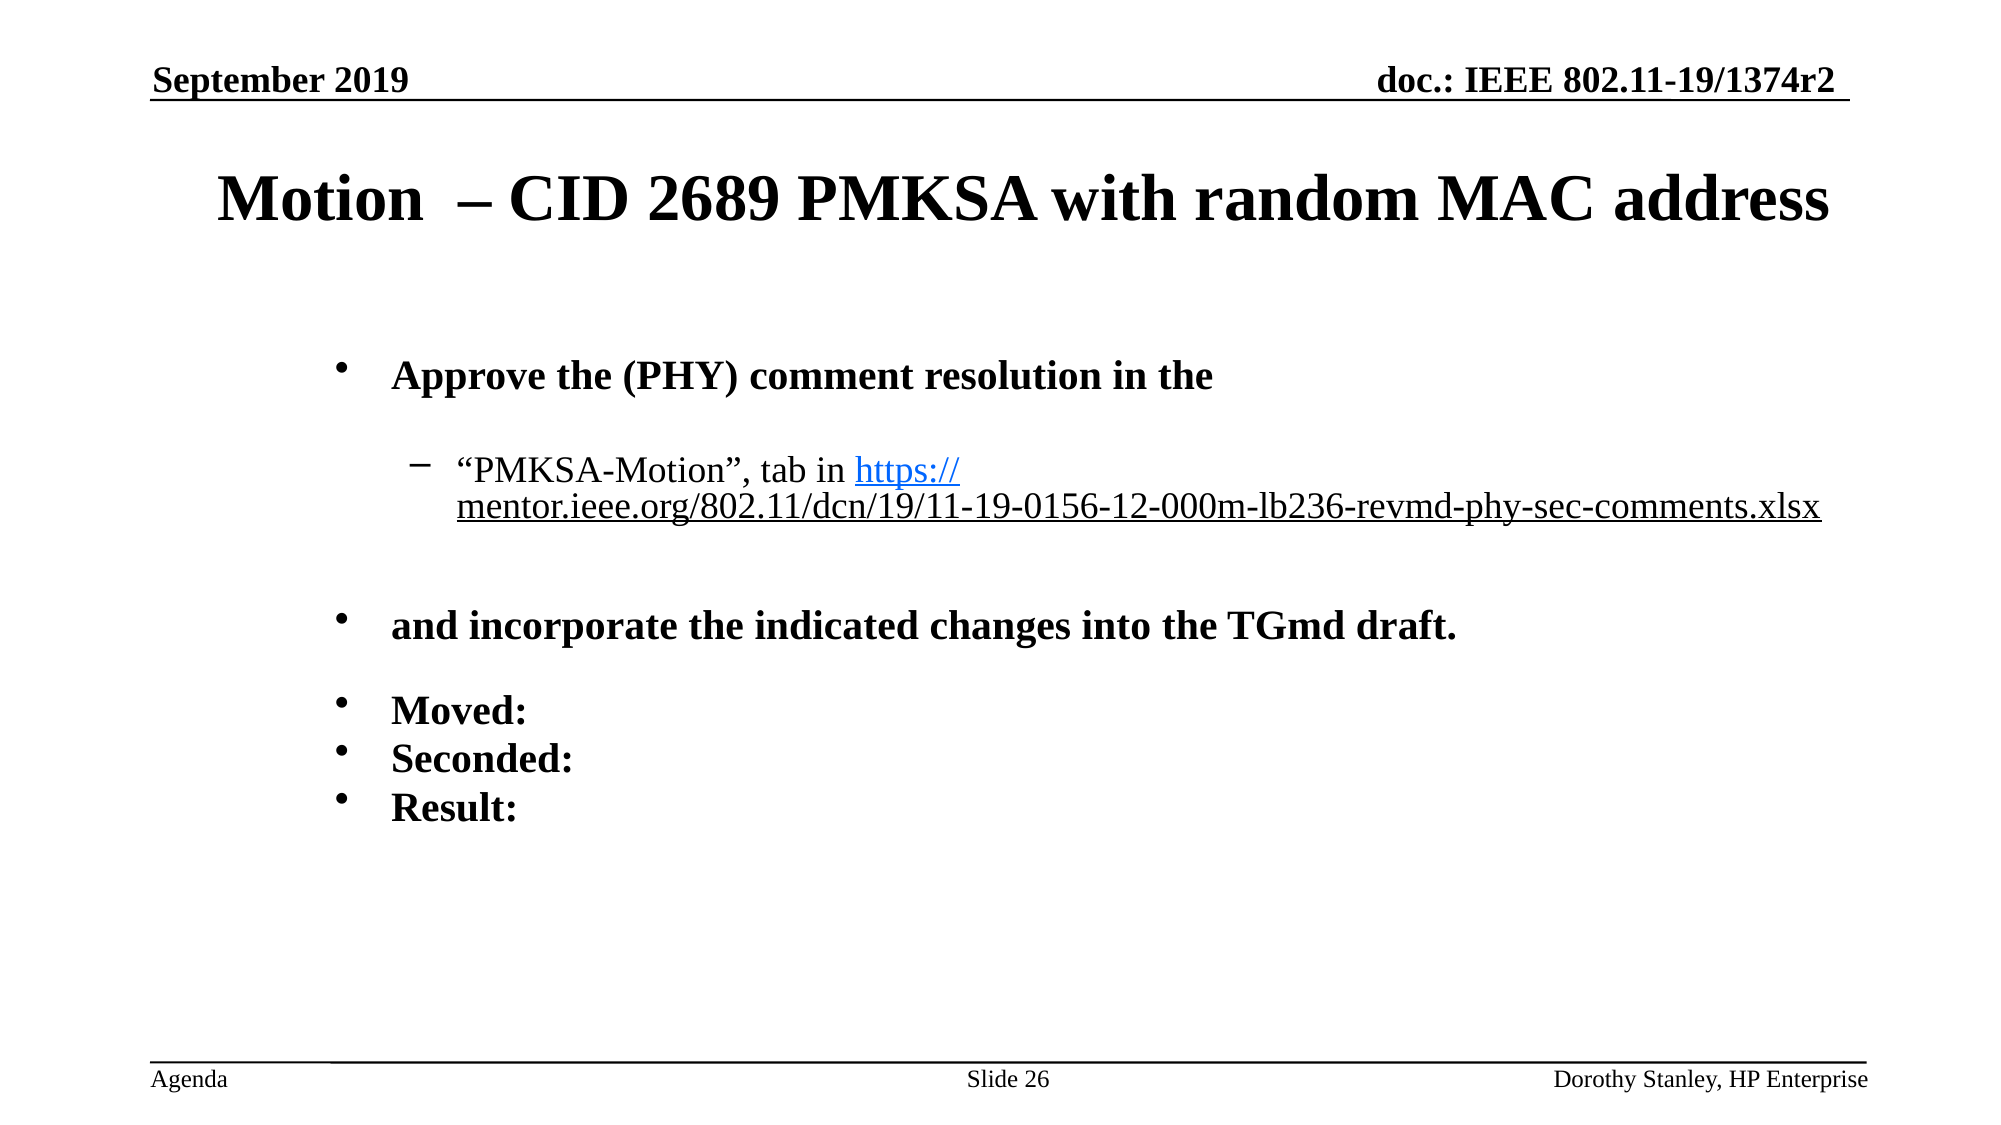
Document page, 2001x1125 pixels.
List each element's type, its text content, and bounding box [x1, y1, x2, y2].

title Motion – CID 2689 PMKSA with random MAC address [200, 106, 1850, 281]
list Approve the (PHY) comment resolution in the “PMKSA-Motion”, tab in https://mentor.ieee.org/802.11/dcn/19/11-19-0156-12-000m-lb236-revmd-phy-sec-comments.xlsx and incorporate the indicated changes into the TGmd draft. Moved: Seconded: Result: [319, 350, 1875, 861]
slide_number Slide 26 [966, 1062, 1051, 1093]
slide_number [152, 54, 567, 100]
footer Dorothy Stanley, HP Enterprise [1549, 1062, 1869, 1093]
